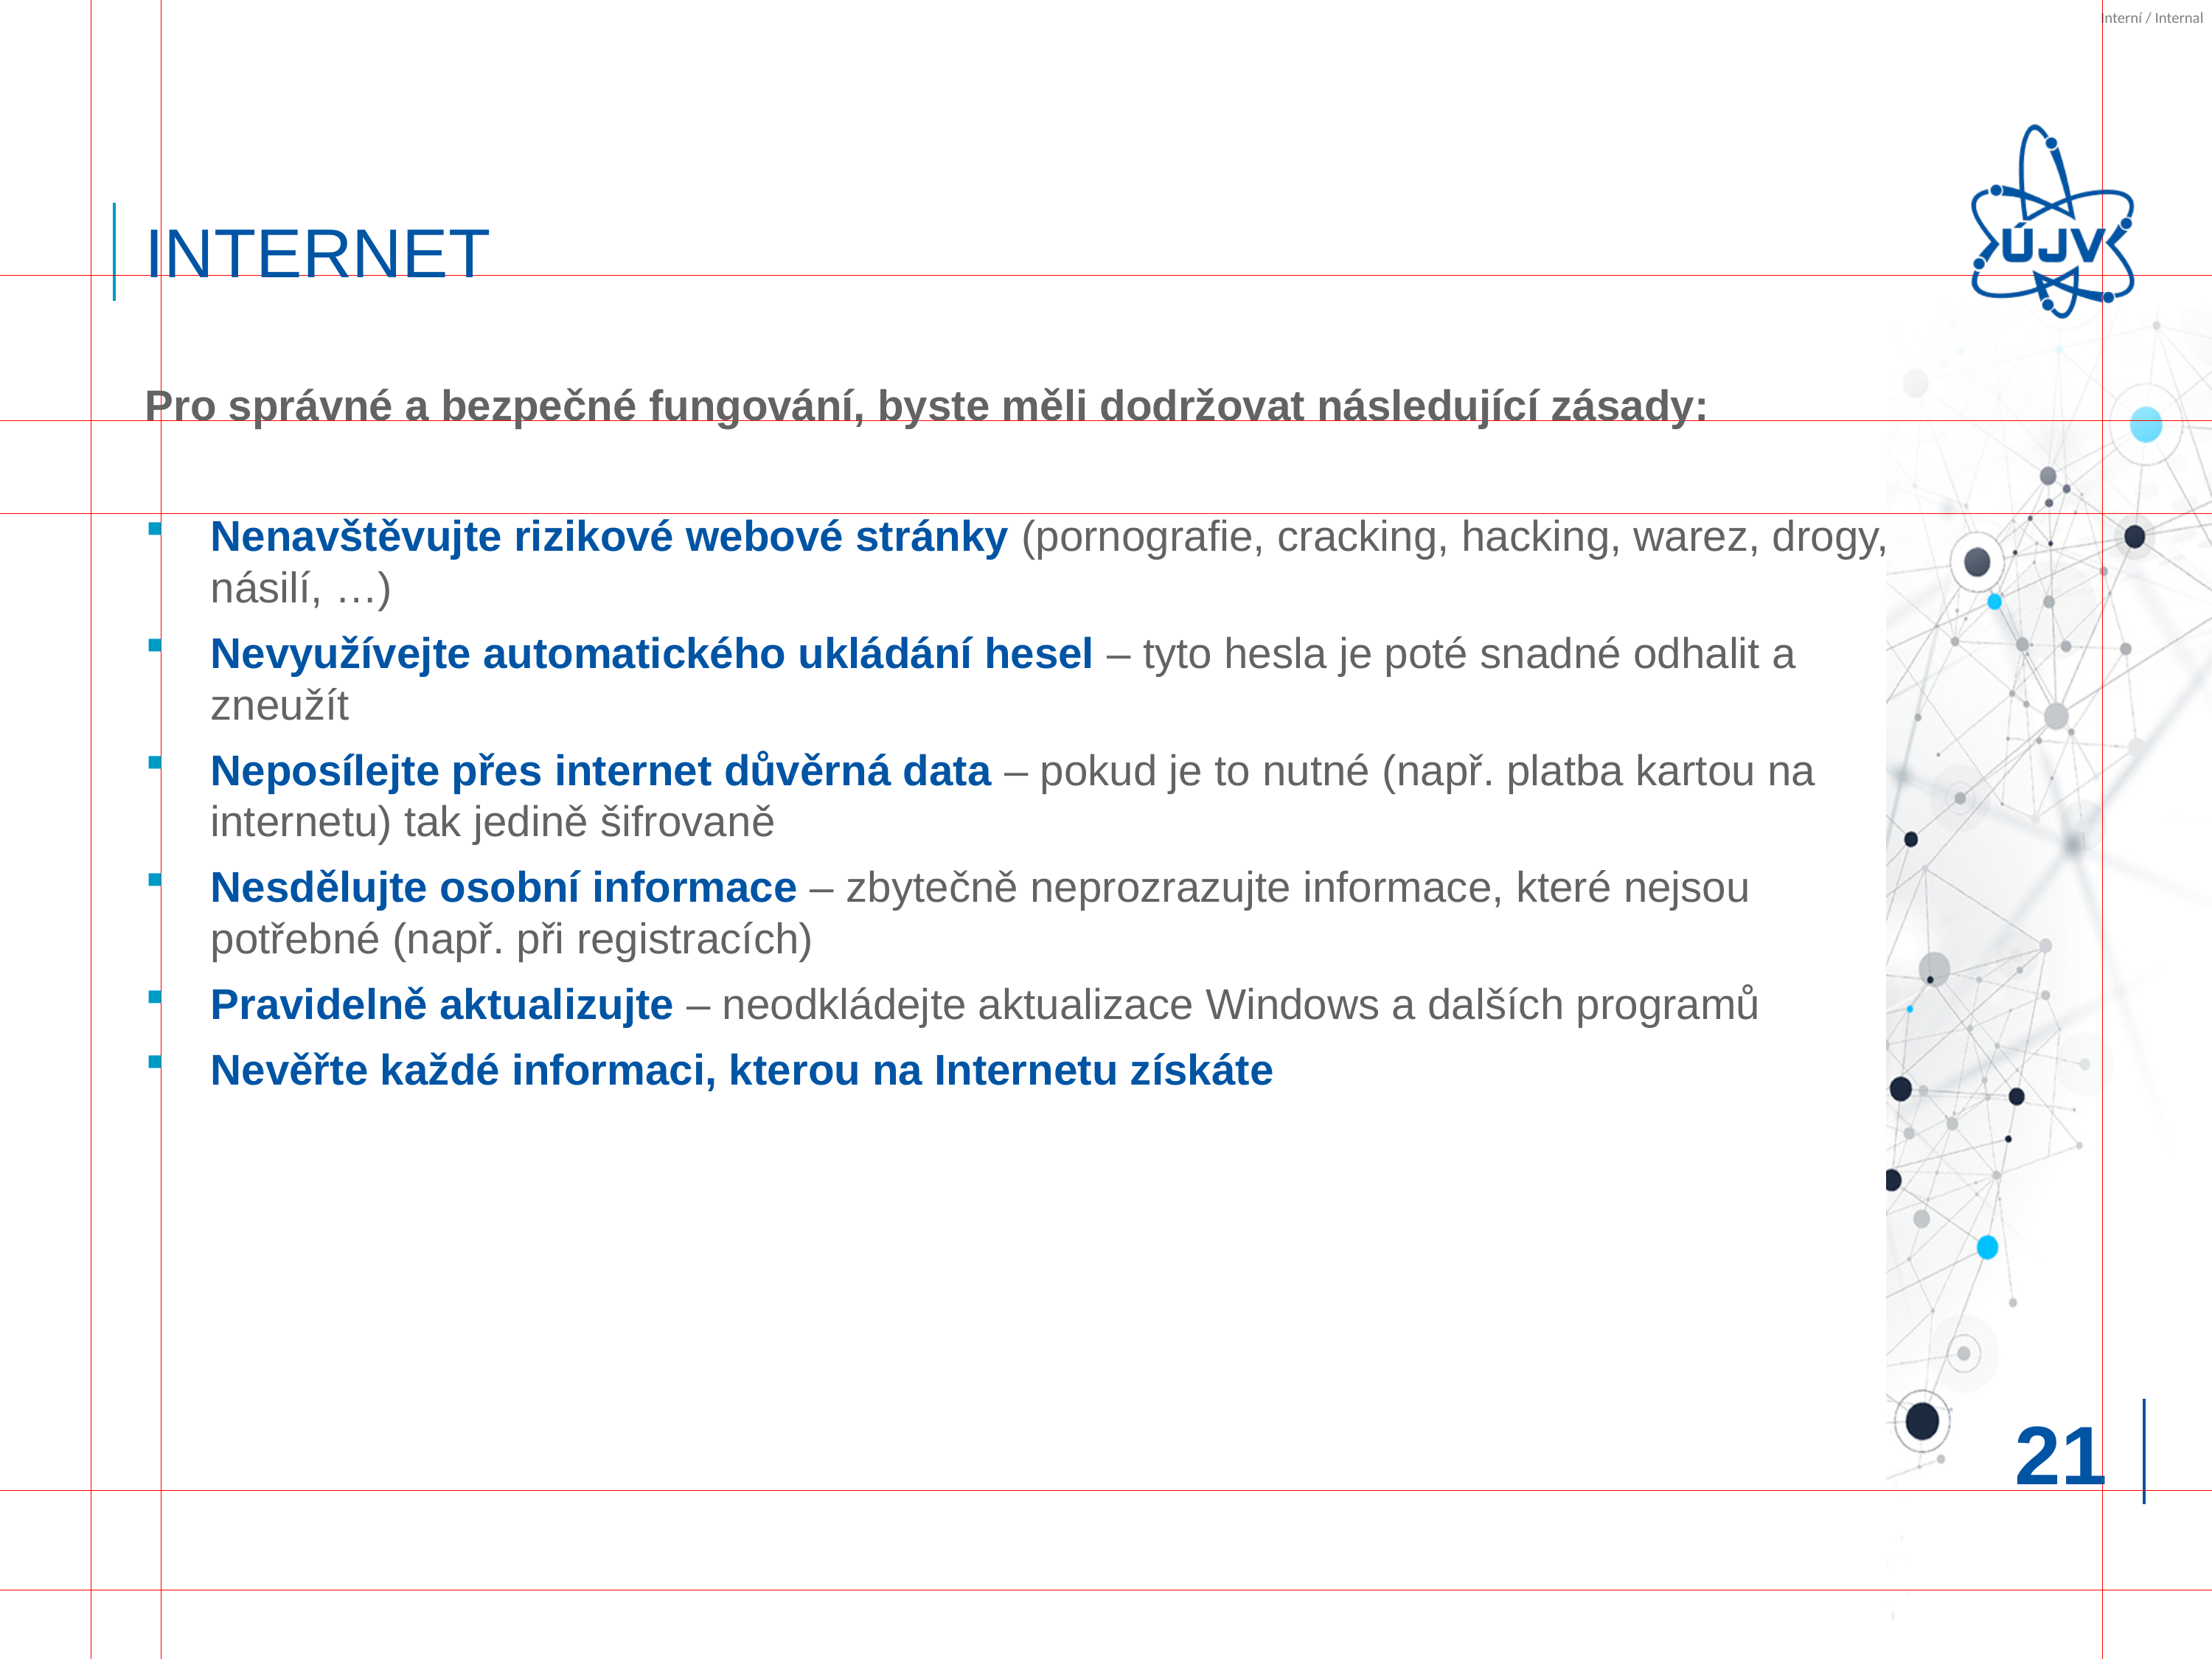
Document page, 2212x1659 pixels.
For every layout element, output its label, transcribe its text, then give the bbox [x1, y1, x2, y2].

picture [2103, 1590, 2212, 1659]
picture [1886, 1491, 2102, 1590]
slide_number 21 [1937, 1399, 2107, 1505]
picture [1886, 84, 2212, 420]
picture [1894, 421, 2102, 513]
picture [1886, 1590, 2102, 1659]
picture [2103, 514, 2212, 1490]
list Pro správné a bezpečné fungování, byste měli dodržovat následující zásady: Nenavštěvujte rizikové webové stránky (pornografie, cracking, hacking, warez, drogy, násilí, …) Nevyužívejte automatického ukládání hesel – tyto hesla je poté snadné odhalit a zneužít Neposílejte přes internet důvěrná data – pokud je to nutné (např. platba kartou na internetu) tak jedině šifrovaně Nesdělujte osobní informace – zbytečně neprozrazujte informace, které nejsou potřebné (např. při registracích) Pravidelně aktualizujte – neodkládejte aktualizace Windows a dalších programů Nevěřte každé informaci, kterou na Internetu získáte [145, 377, 1894, 1518]
title internet [145, 105, 1809, 311]
picture [2103, 421, 2212, 513]
picture [2103, 1491, 2212, 1590]
picture [1894, 514, 2102, 1490]
